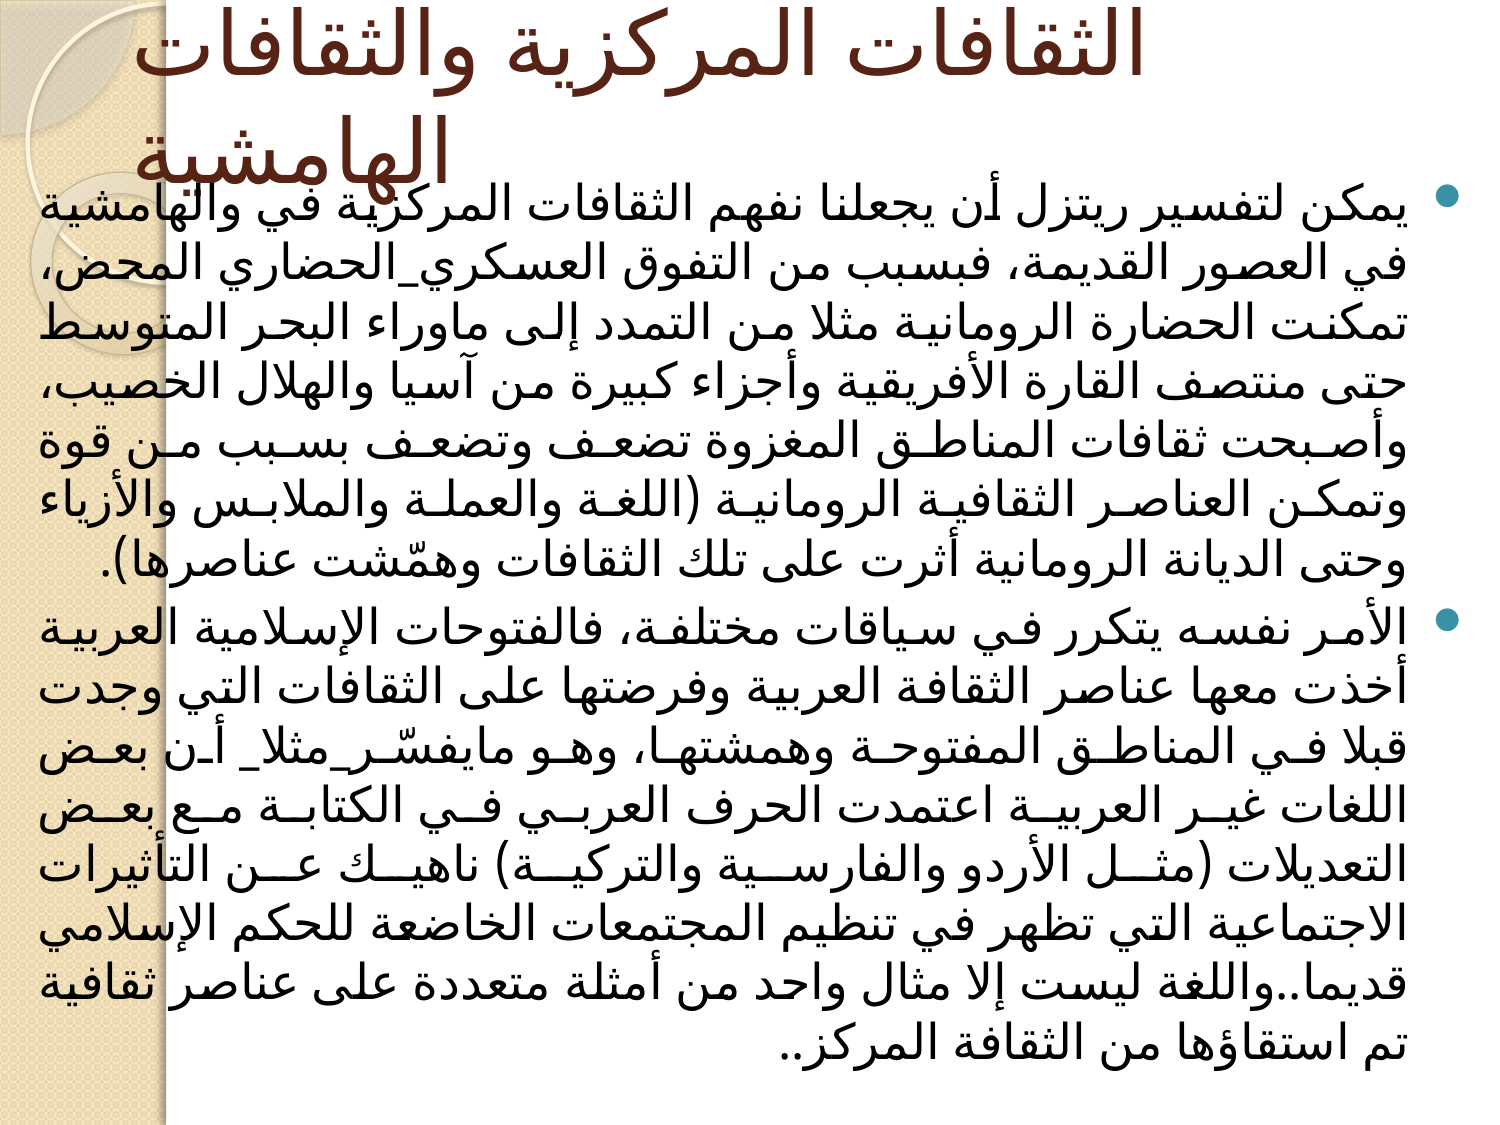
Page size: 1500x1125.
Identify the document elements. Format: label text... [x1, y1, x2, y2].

title الثقافات المركزية والثقافات الهامشية [117, 0, 1348, 164]
list يمكن لتفسير ريتزل أن يجعلنا نفهم الثقافات المركزية في والهامشية في العصور القديمة، فبسبب من التفوق العسكري_الحضاري المحض، تمكنت الحضارة الرومانية مثلا من التمدد إلى ماوراء البحر المتوسط حتى منتصف القارة الأفريقية وأجزاء كبيرة من آسيا والهلال الخصيب، وأصبحت ثقافات المناطق المغزوة تضعف وتضعف بسبب من قوة وتمكن العناصر الثقافية الرومانية (اللغة والعملة والملابس والأزياء وحتى الديانة الرومانية أثرت على تلك الثقافات وهمّشت عناصرها). الأمر نفسه يتكرر في سياقات مختلفة، فالفتوحات الإسلامية العربية أخذت معها عناصر الثقافة العربية وفرضتها على الثقافات التي وجدت قبلا في المناطق المفتوحة وهمشتها، وهو مايفسّر_مثلا_ أن بعض اللغات غير العربية اعتمدت الحرف العربي في الكتابة مع بعض التعديلات (مثل الأردو والفارسية والتركية) ناهيك عن التأثيرات الاجتماعية التي تظهر في تنظيم المجتمعات الخاضعة للحكم الإسلامي قديما..واللغة ليست إلا مثال واحد من أمثلة متعددة على عناصر ثقافية تم استقاؤها من الثقافة المركز.. [23, 164, 1477, 1102]
